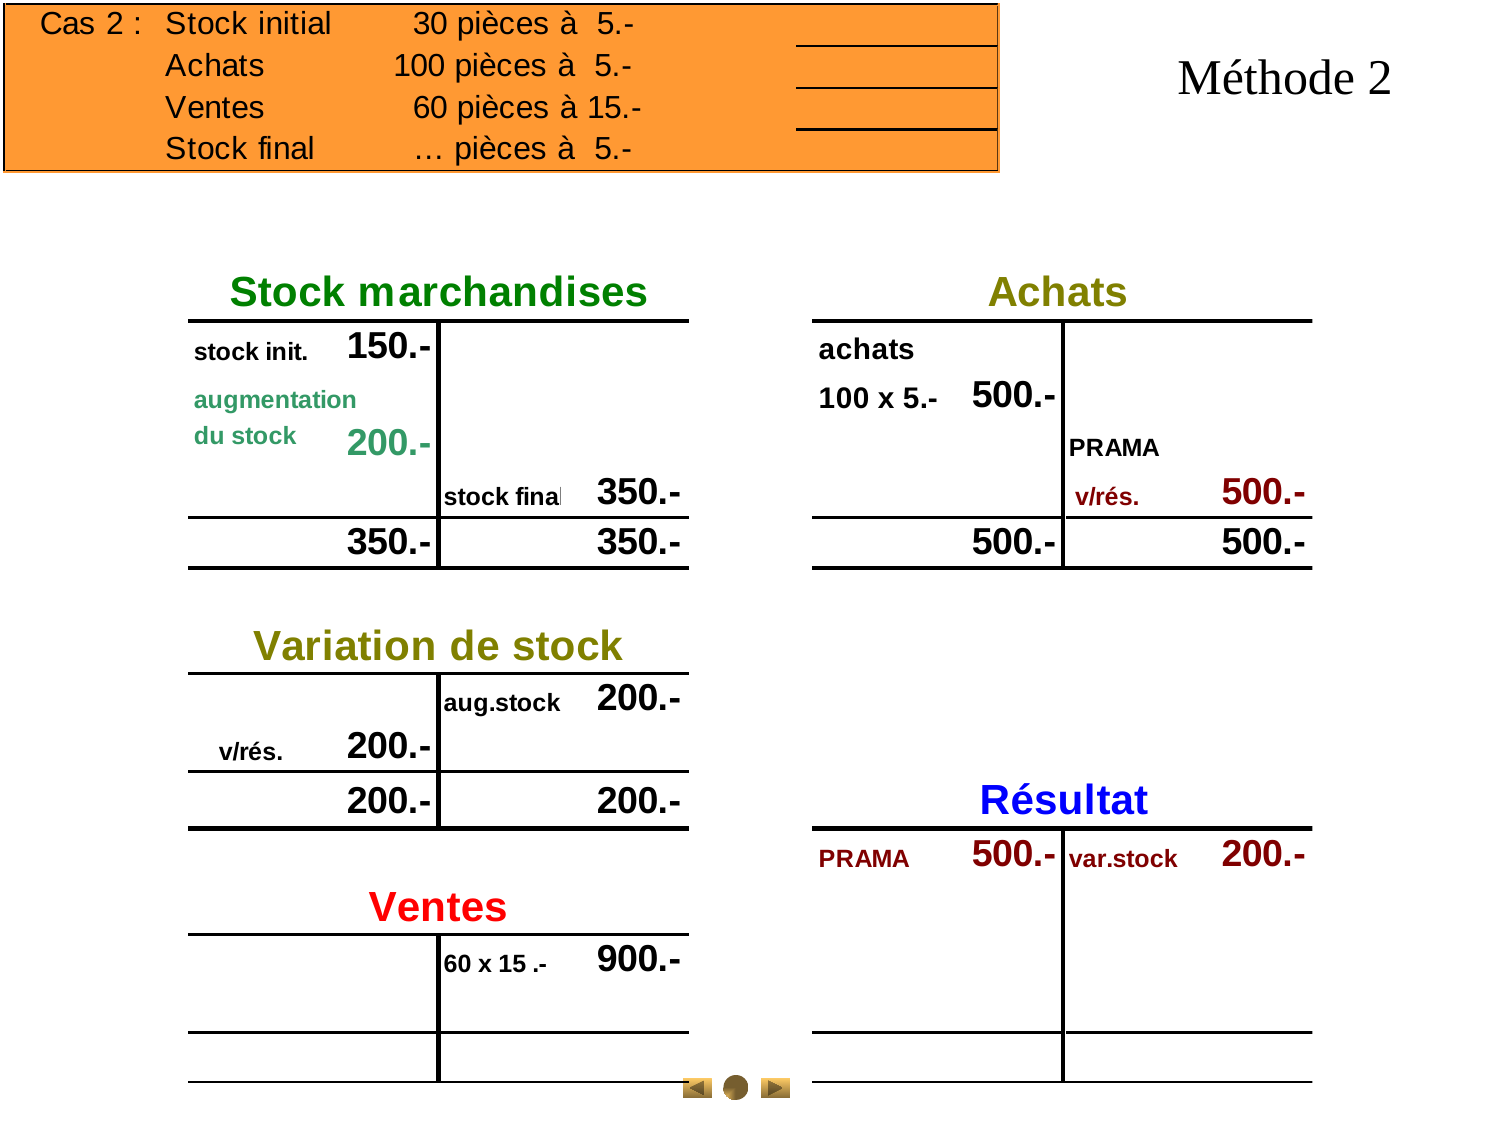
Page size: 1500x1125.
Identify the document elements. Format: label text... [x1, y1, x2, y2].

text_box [187, 237, 1314, 1085]
text_box Méthode 2 [1162, 37, 1475, 113]
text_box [3, 3, 1000, 173]
